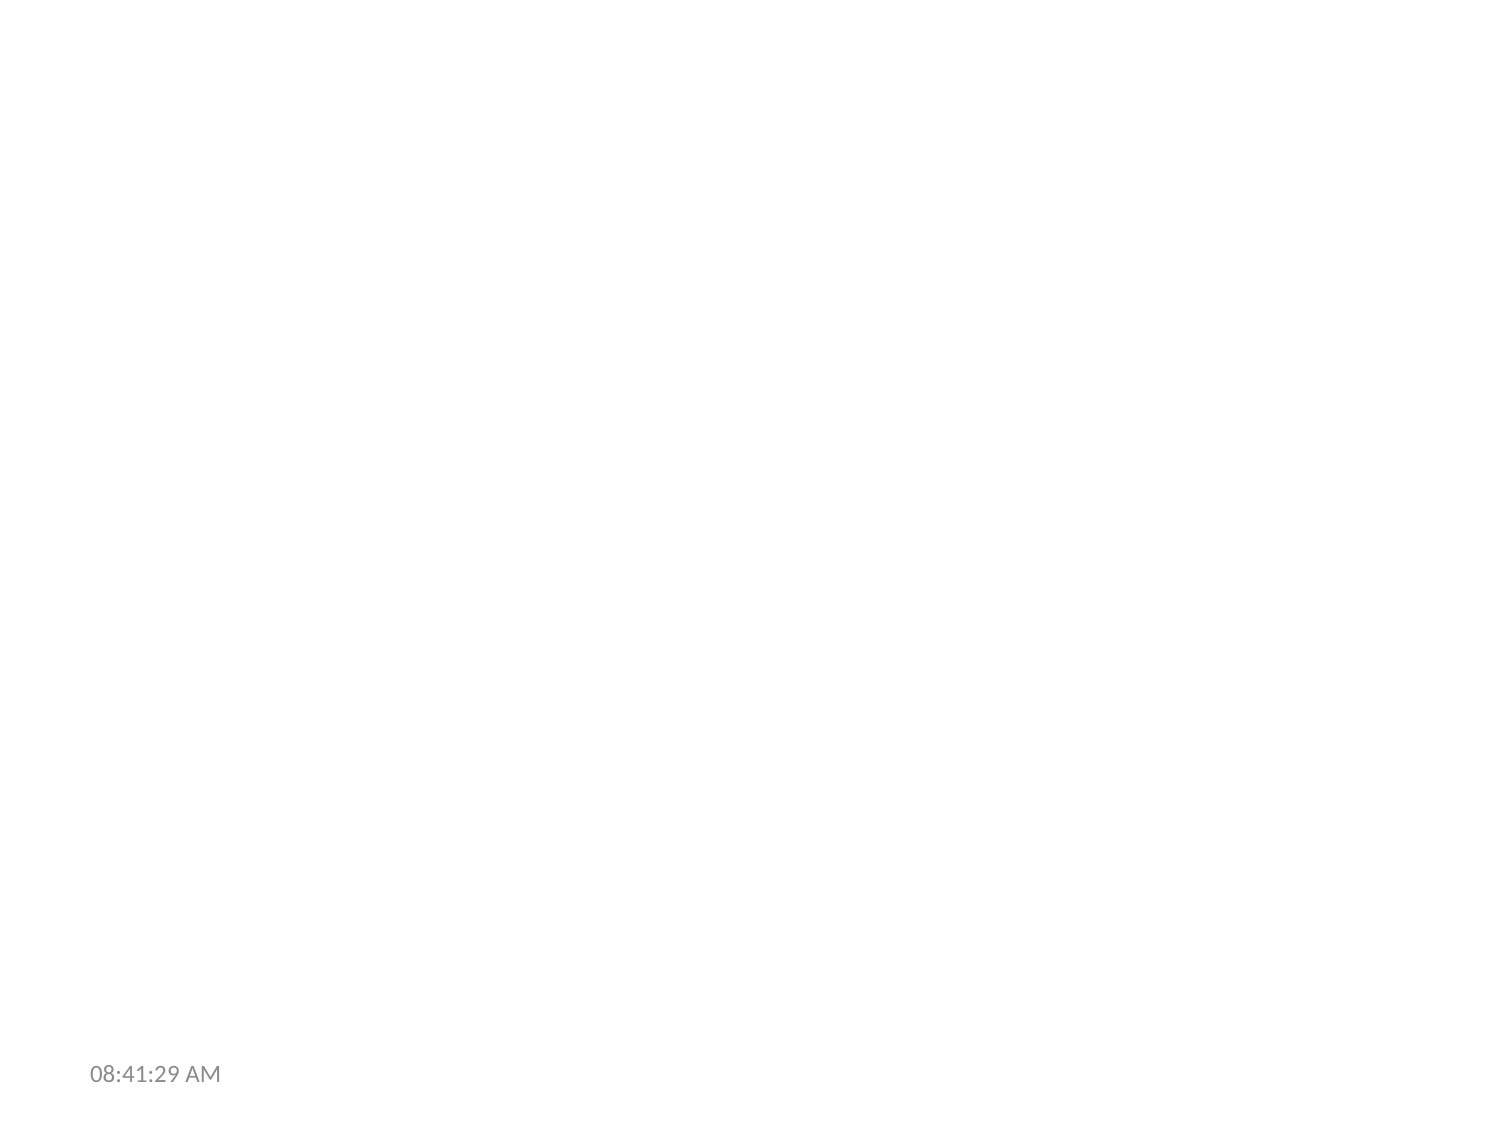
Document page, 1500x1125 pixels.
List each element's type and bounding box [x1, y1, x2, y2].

slide_number [75, 1042, 425, 1103]
